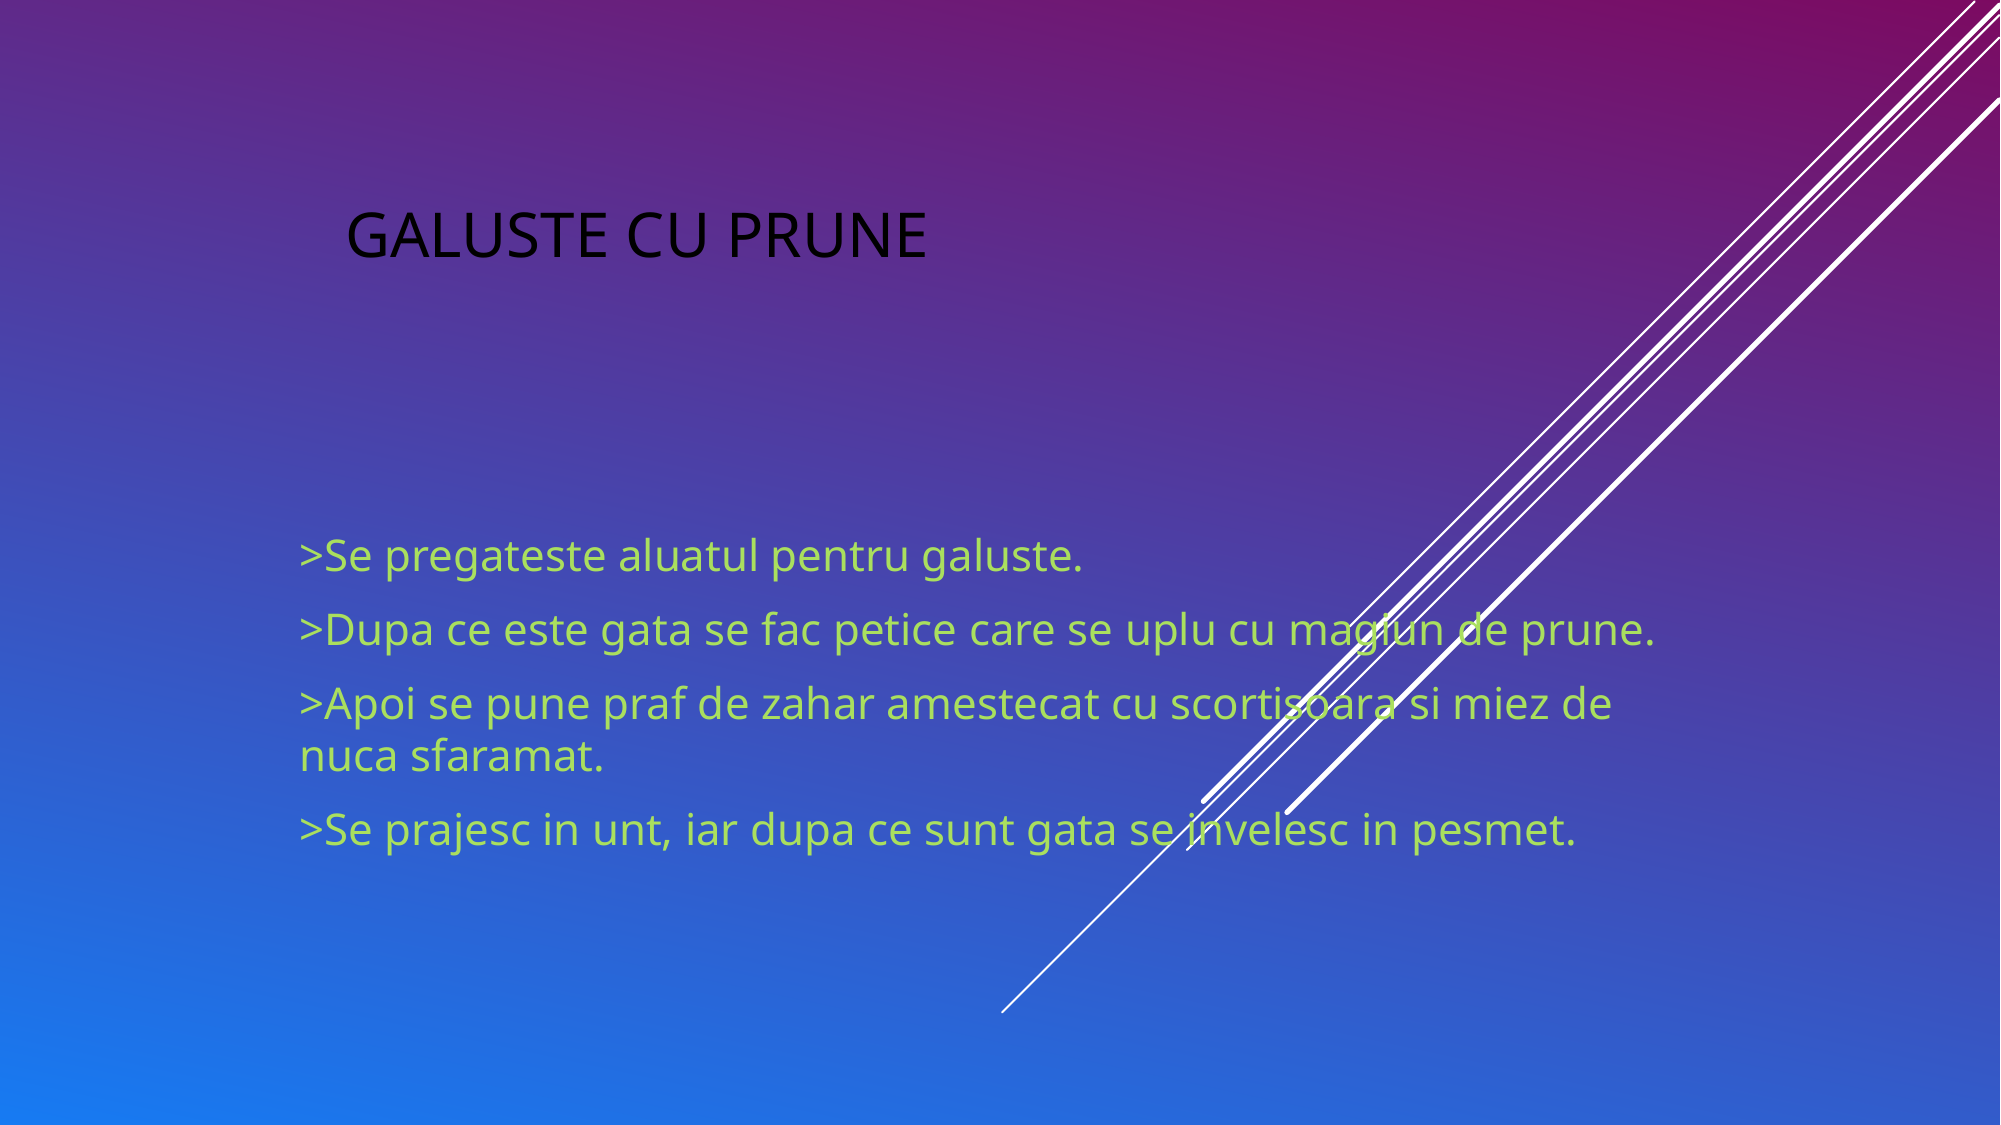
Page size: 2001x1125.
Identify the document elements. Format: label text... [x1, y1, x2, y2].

title Galuste cu prune [112, 112, 1163, 352]
subtitle >Se pregateste aluatul pentru galuste. >Dupa ce este gata se fac petice care se uplu cu magiun de prune. >Apoi se pune praf de zahar amestecat cu scortisoara si miez de nuca sfaramat. >Se prajesc in unt, iar dupa ce sunt gata se invelesc in pesmet. [284, 520, 1708, 950]
